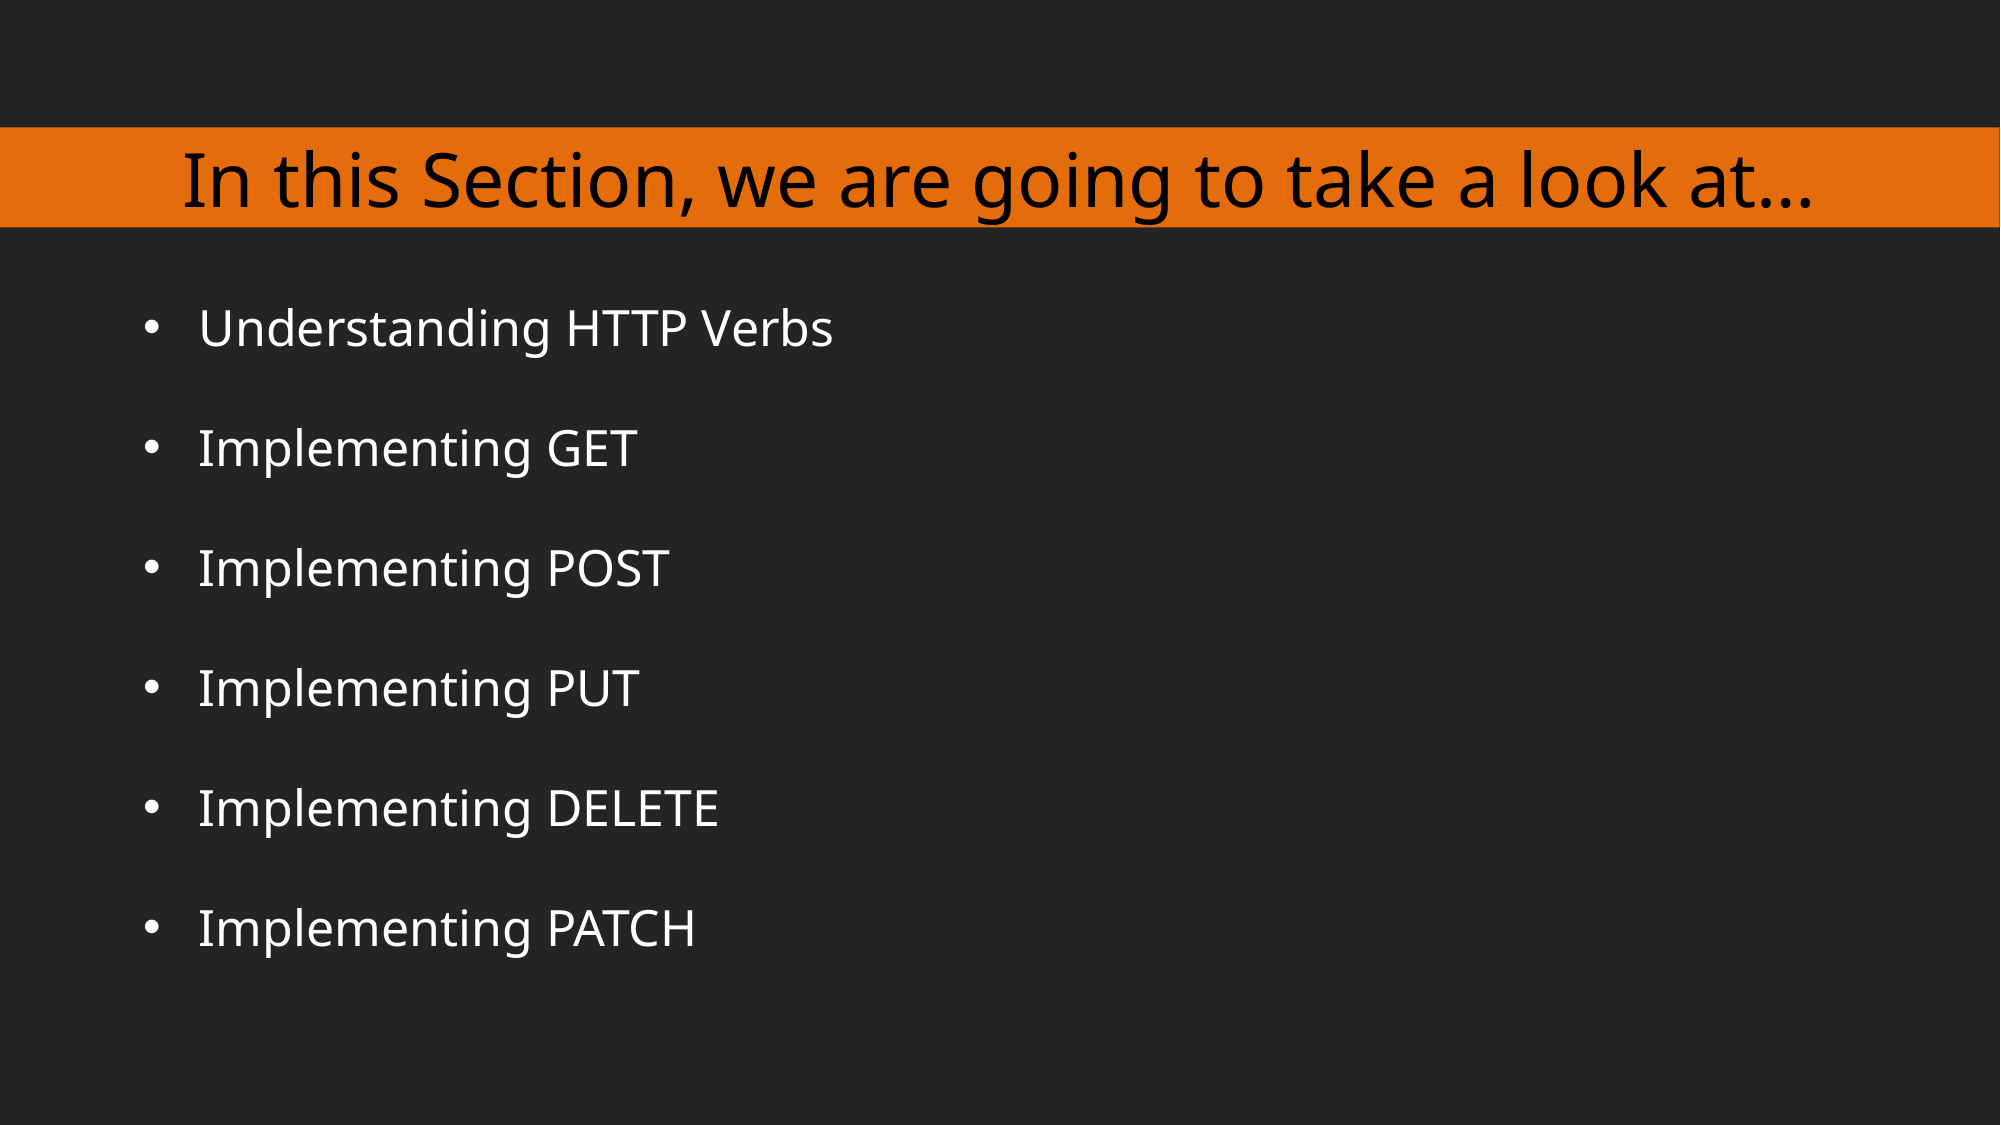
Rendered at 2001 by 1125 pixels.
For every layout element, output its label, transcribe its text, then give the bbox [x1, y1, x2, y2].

text_box In this Section, we are going to take a look at… [0, 127, 2000, 228]
text_box Understanding HTTP Verbs Implementing GET Implementing POST Implementing PUT Implementing DELETE Implementing PATCH [125, 287, 1892, 1086]
